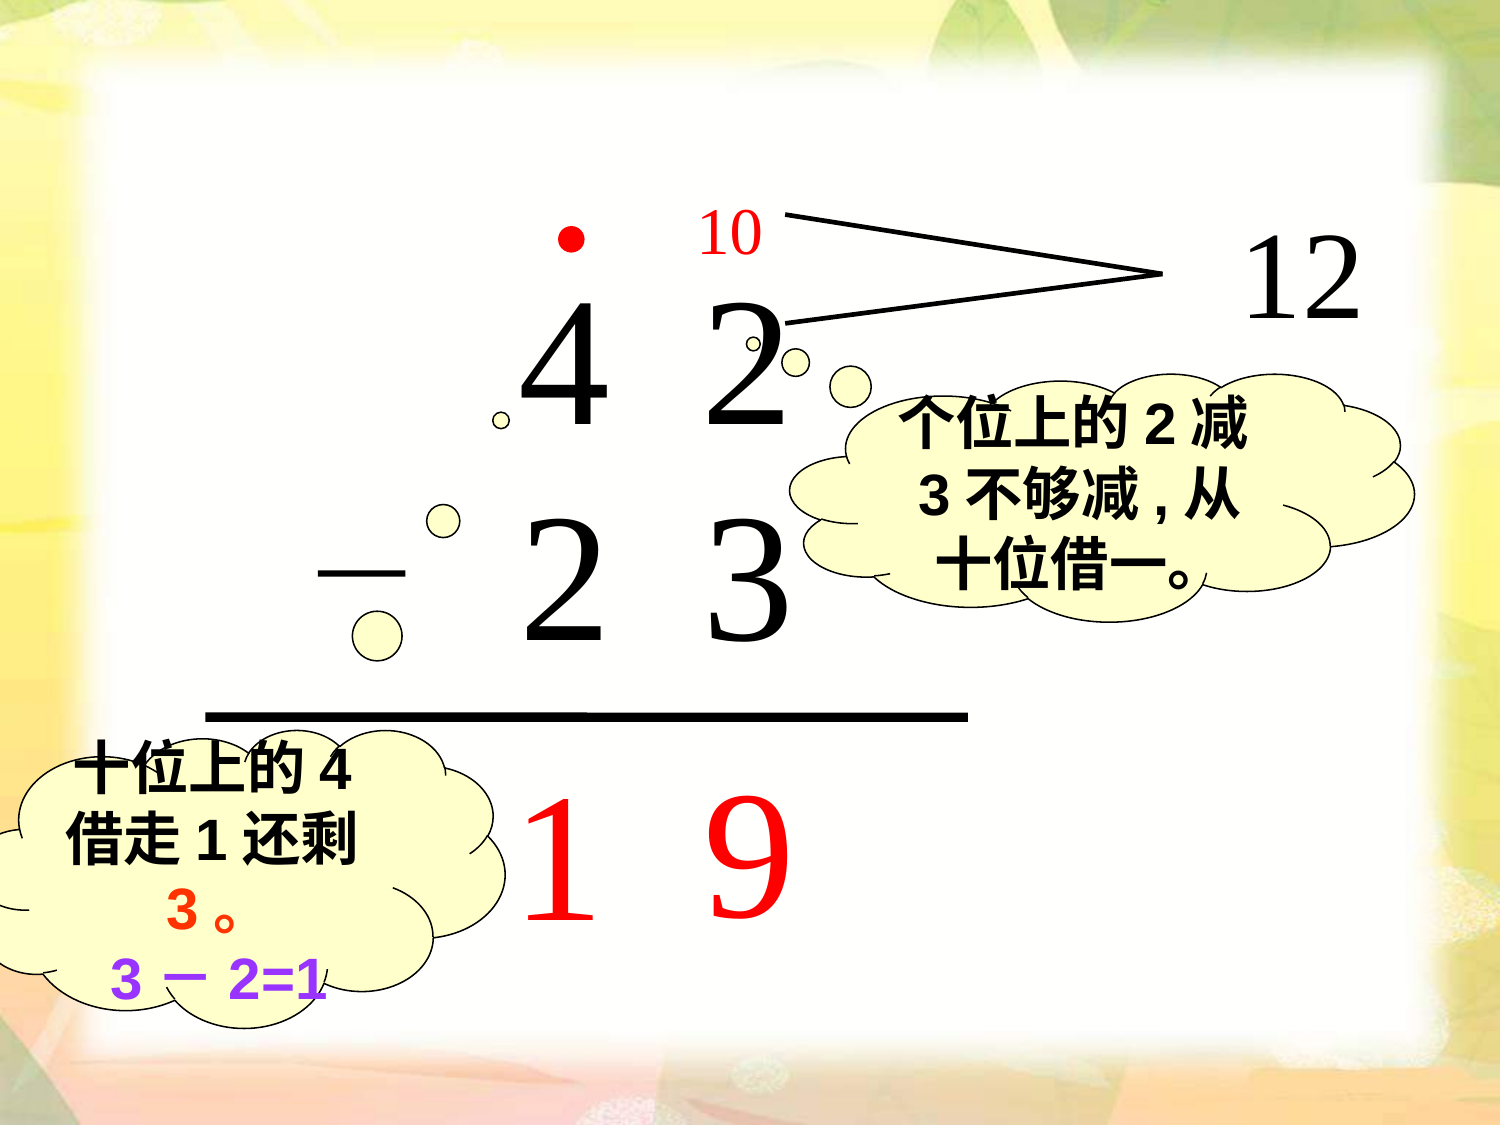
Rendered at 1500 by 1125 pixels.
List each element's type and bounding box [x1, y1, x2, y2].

text_box [785, 214, 1163, 324]
picture [0, 0, 1500, 1125]
